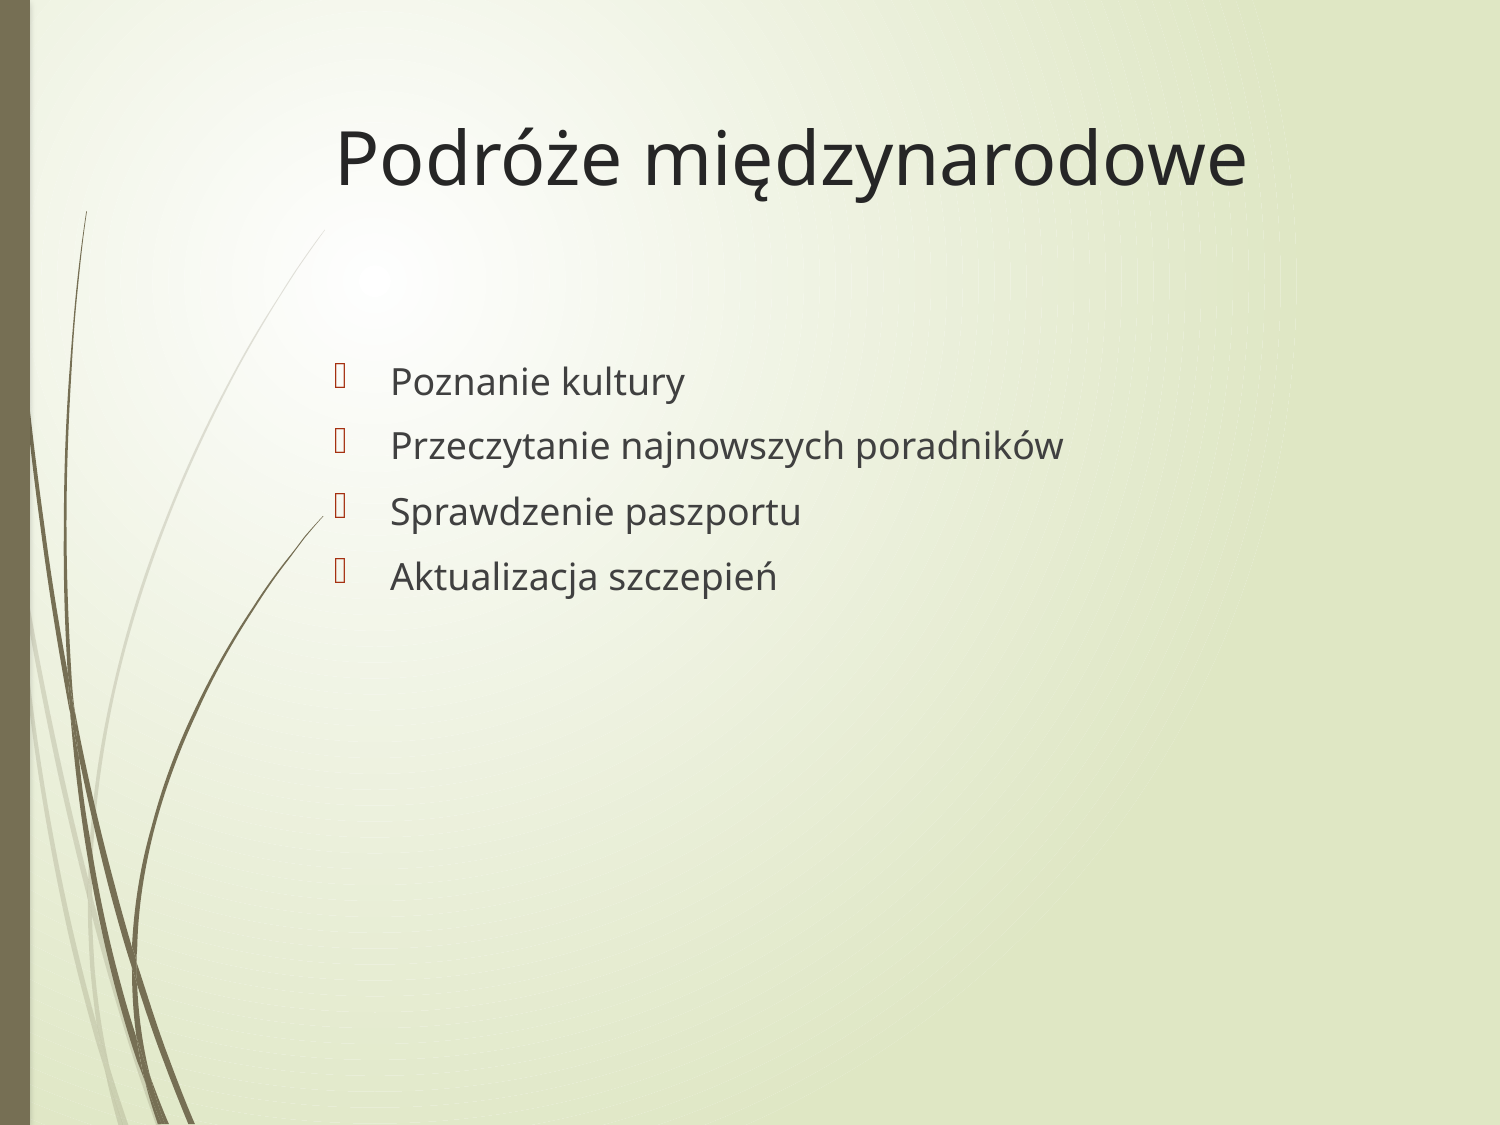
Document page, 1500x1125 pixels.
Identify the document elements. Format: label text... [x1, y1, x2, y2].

list Poznanie kultury Przeczytanie najnowszych poradników Sprawdzenie paszportu Aktualizacja szczepień [318, 350, 1400, 988]
title Podróże międzynarodowe [319, 102, 1400, 313]
